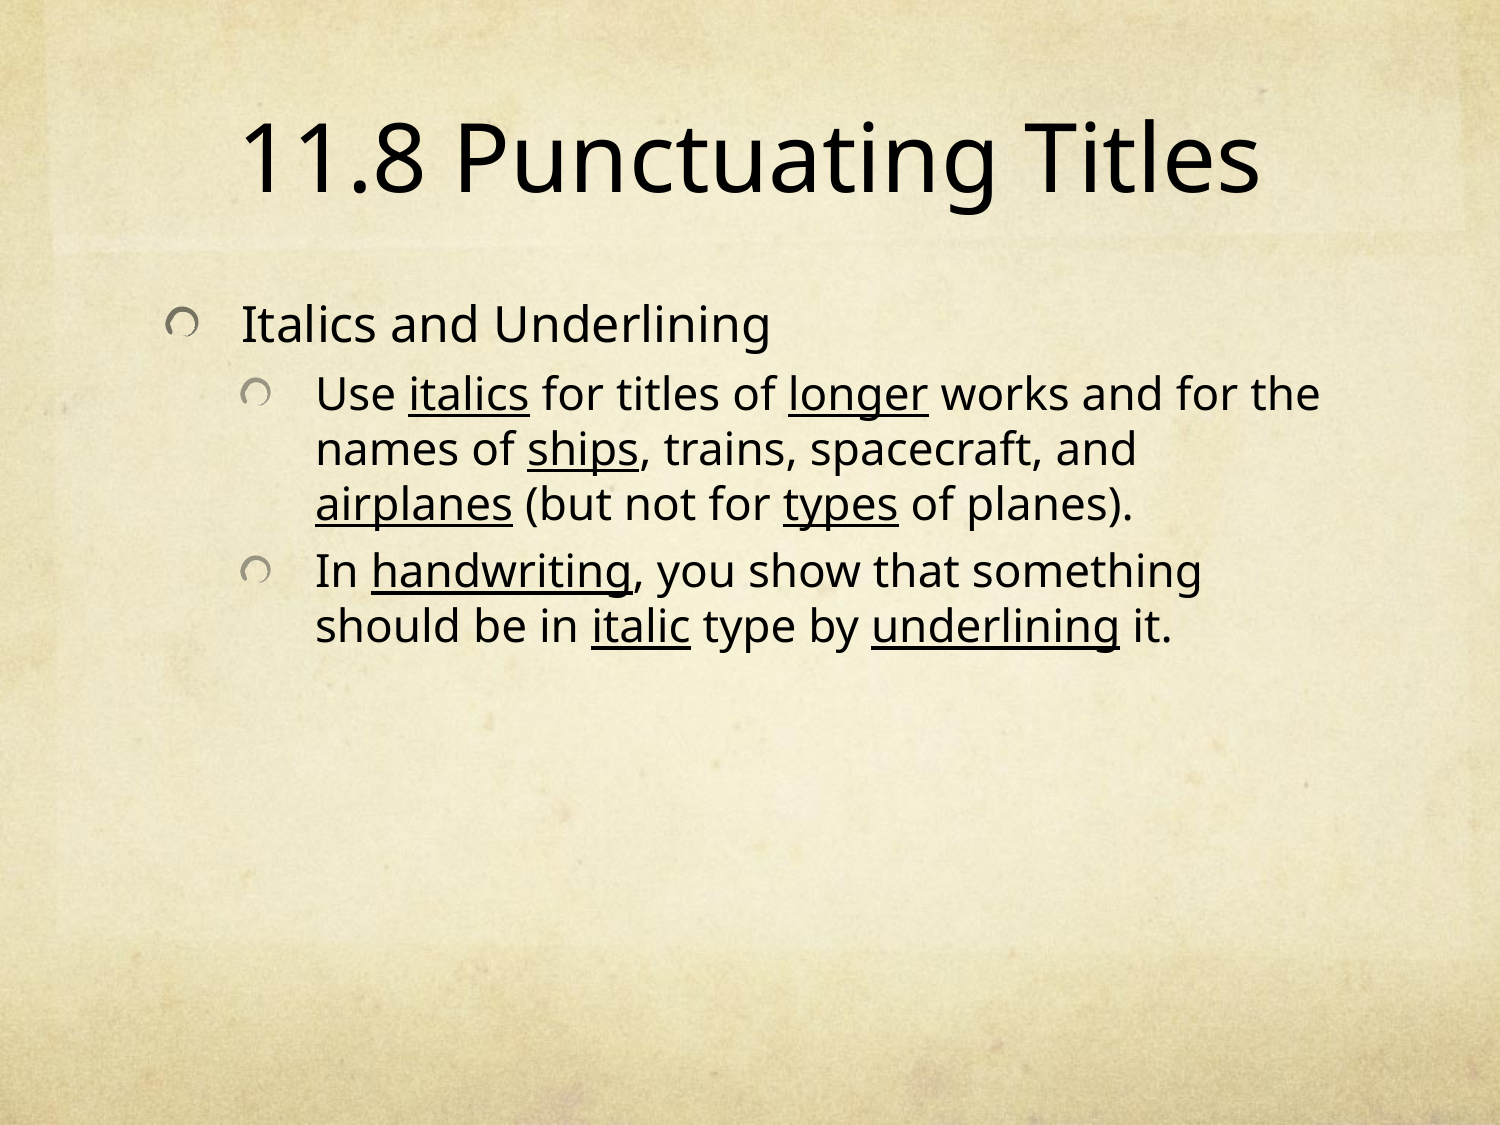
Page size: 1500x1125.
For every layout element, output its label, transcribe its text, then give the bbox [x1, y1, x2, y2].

title 11.8 Punctuating Titles [150, 82, 1350, 225]
list Italics and Underlining Use italics for titles of longer works and for the names of ships, trains, spacecraft, and airplanes (but not for types of planes). In handwriting, you show that something should be in italic type by underlining it. [150, 284, 1350, 950]
picture [0, 0, 1500, 1125]
